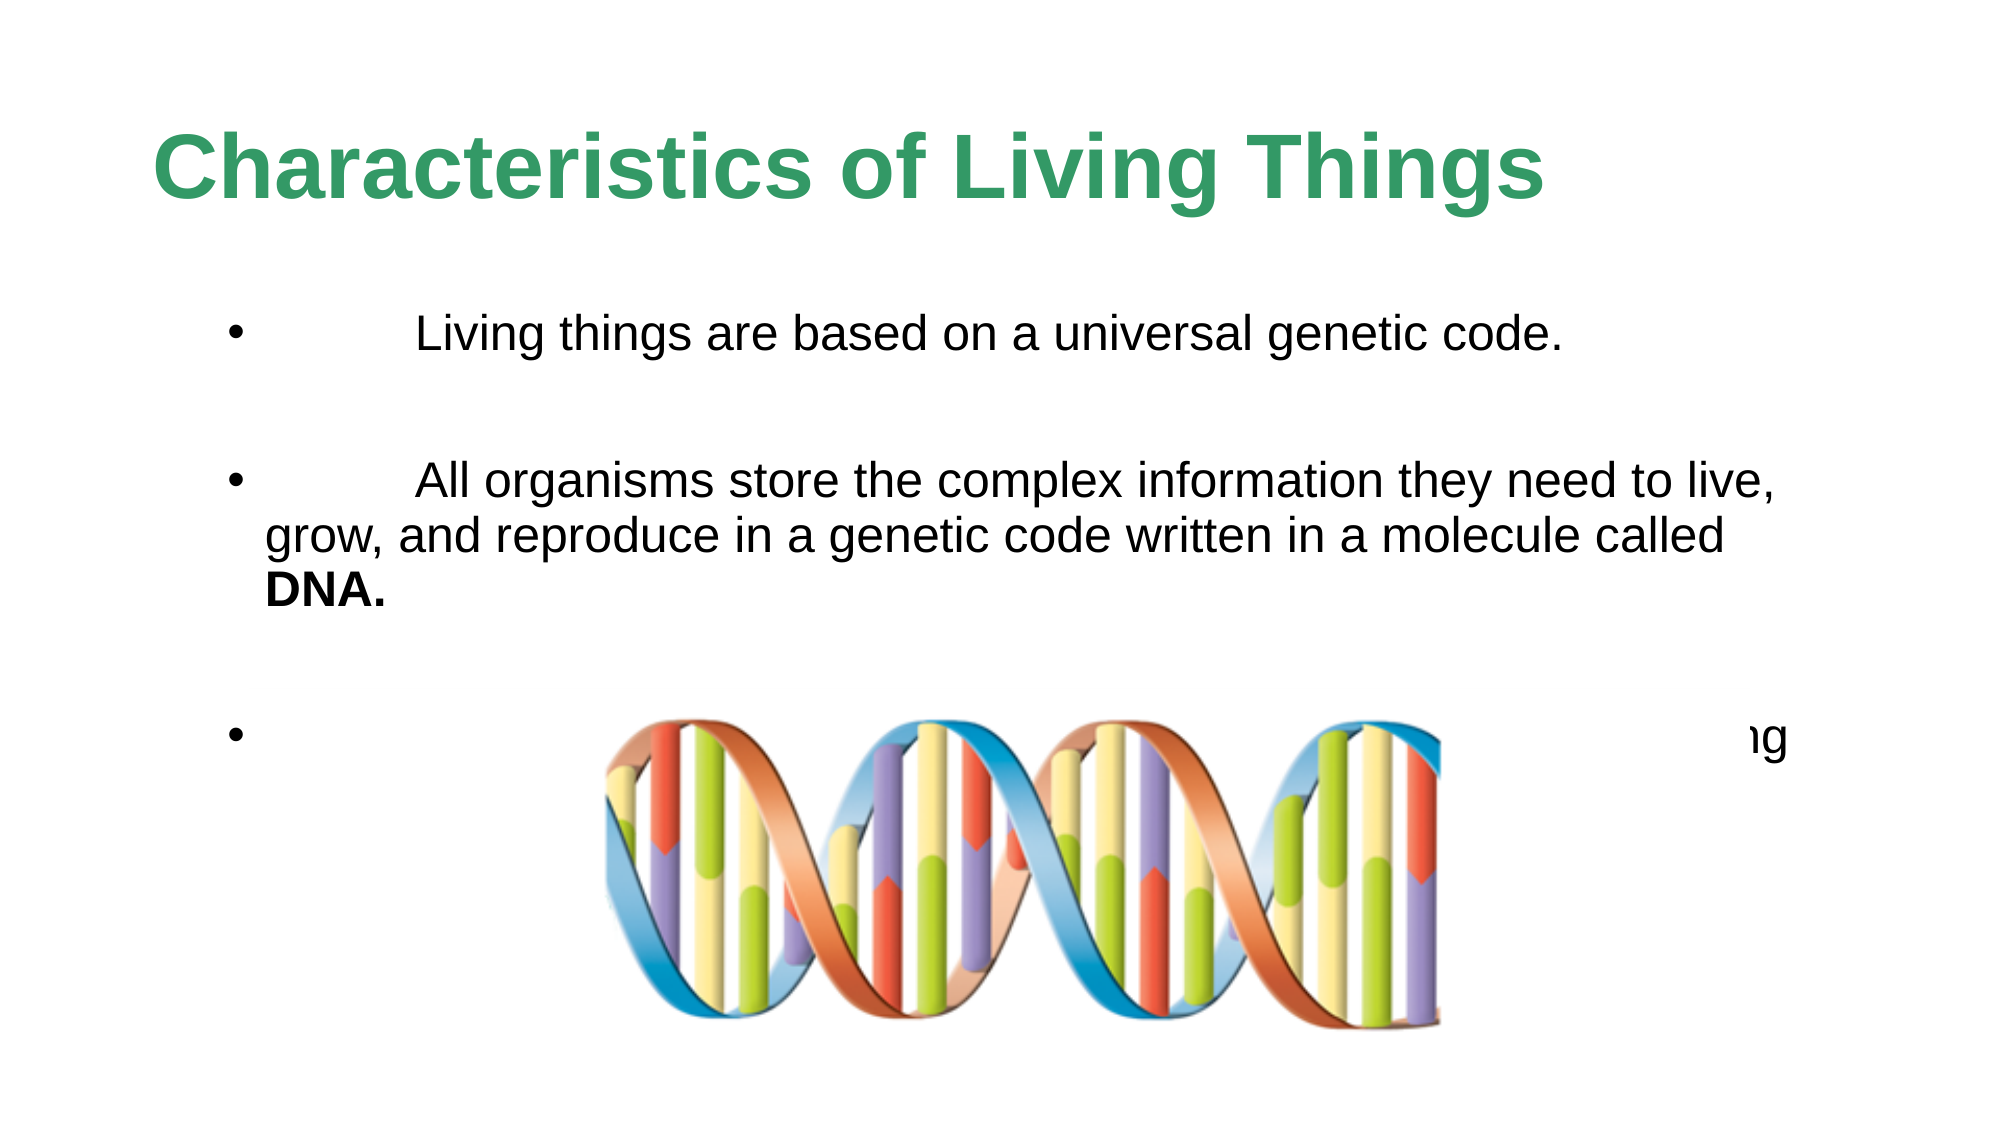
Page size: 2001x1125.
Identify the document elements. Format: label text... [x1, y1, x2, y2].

list Living things are based on a universal genetic code. All organisms store the complex information they need to live, grow, and reproduce in a genetic code written in a molecule called DNA. That information is copied and passed from parent to offspring and is almost identical in every organism on Earth. [137, 299, 1863, 1014]
title Characteristics of Living Things [137, 59, 1863, 278]
picture [249, 687, 1750, 1063]
